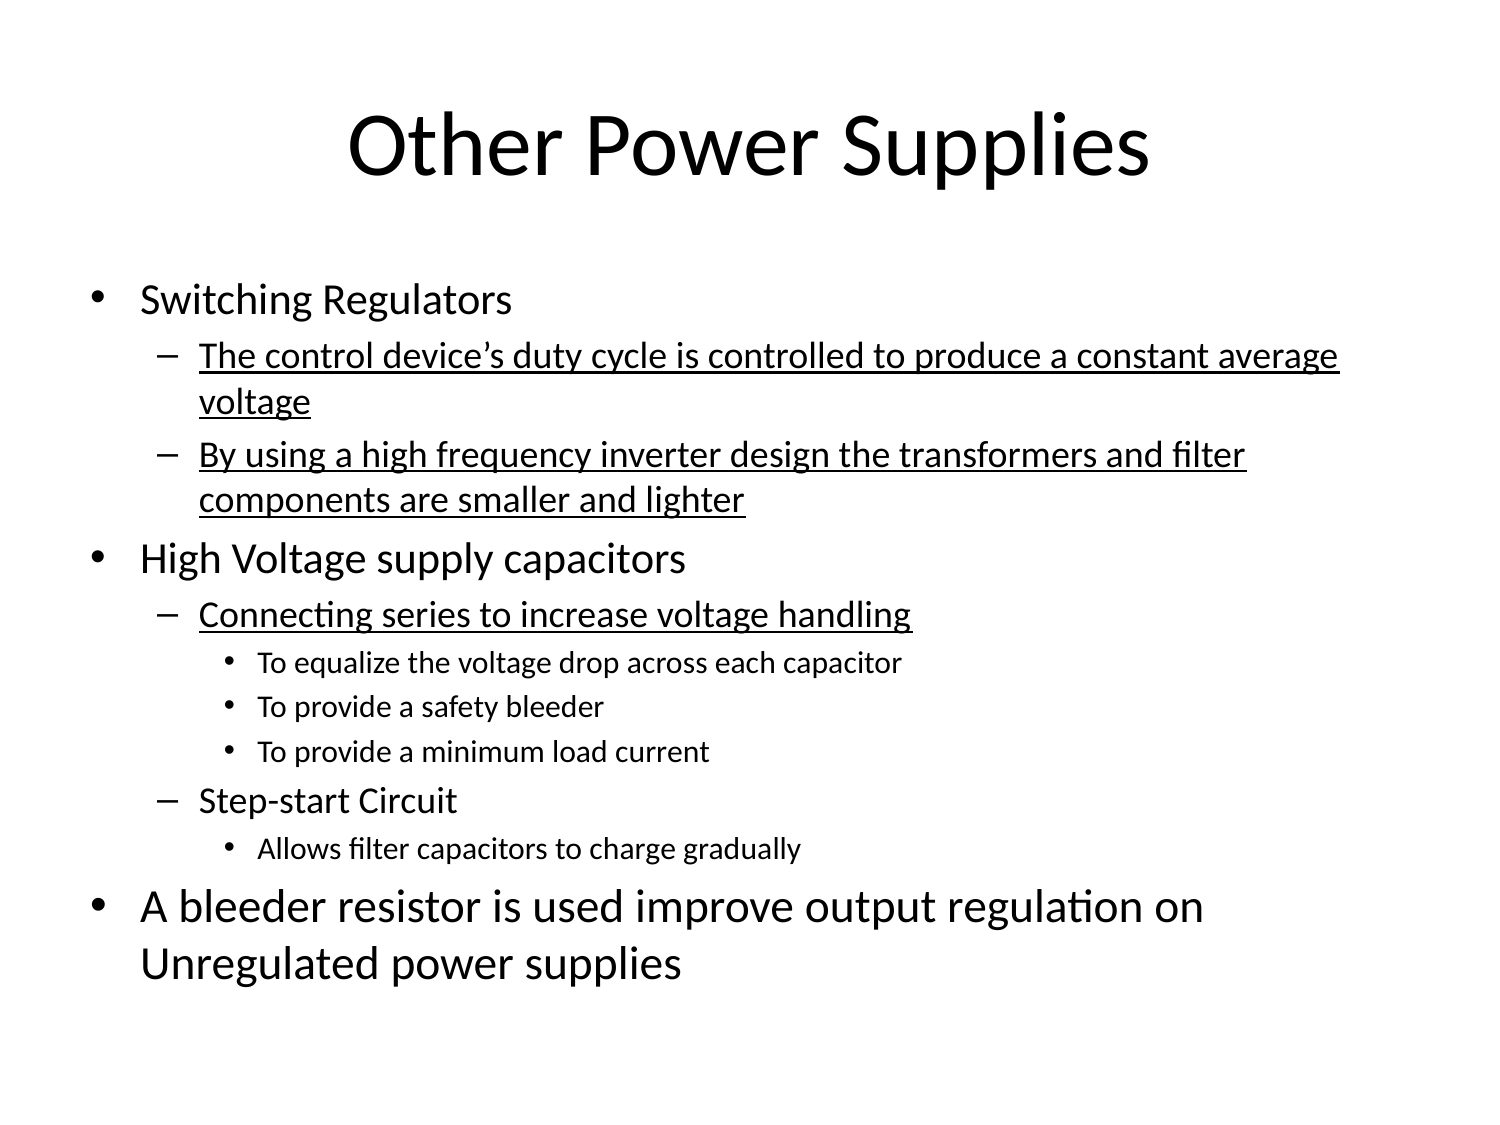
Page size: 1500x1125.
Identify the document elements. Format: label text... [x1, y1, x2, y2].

title Other Power Supplies [75, 45, 1425, 233]
list Switching Regulators The control device’s duty cycle is controlled to produce a constant average voltage By using a high frequency inverter design the transformers and filter components are smaller and lighter High Voltage supply capacitors Connecting series to increase voltage handling To equalize the voltage drop across each capacitor To provide a safety bleeder To provide a minimum load current Step-start Circuit Allows filter capacitors to charge gradually A bleeder resistor is used improve output regulation on Unregulated power supplies [75, 262, 1425, 1005]
